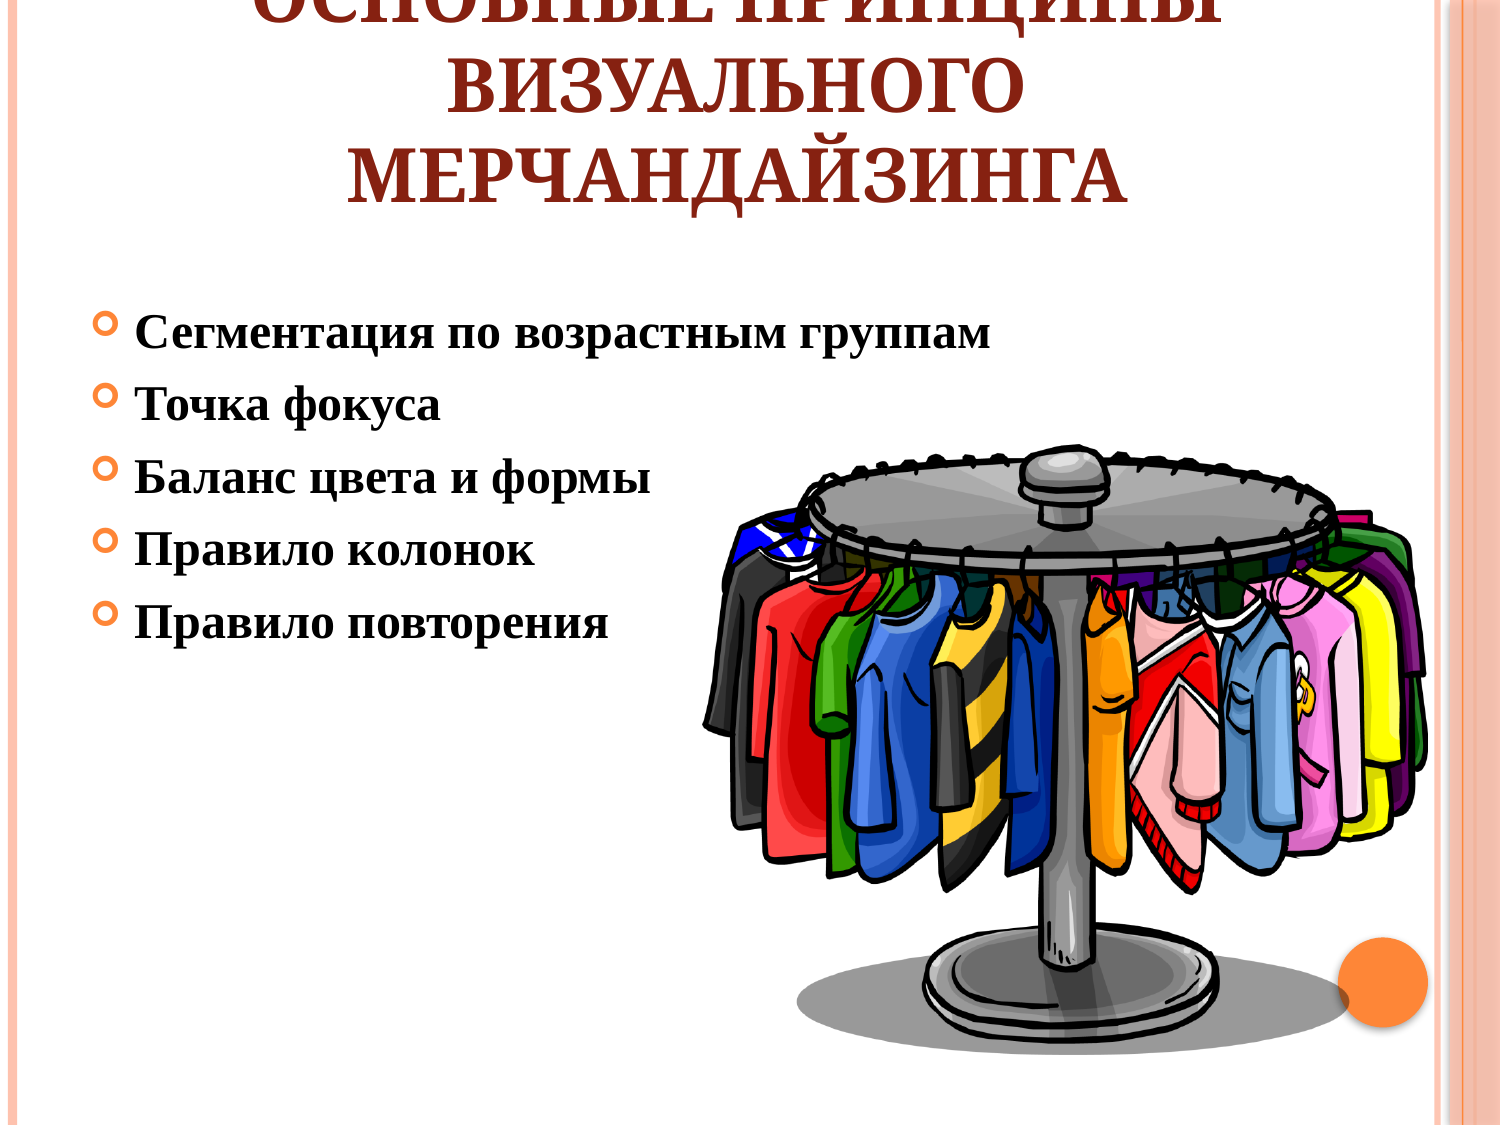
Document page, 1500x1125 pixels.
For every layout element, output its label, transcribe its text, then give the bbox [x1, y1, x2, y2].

picture [702, 443, 1429, 1055]
list Сегментация по возрастным группам Точка фокуса Баланс цвета и формы Правило колонок Правило повторения [75, 290, 1235, 1062]
title Основные принципы визуального мерчандайзинга [75, 45, 1400, 315]
